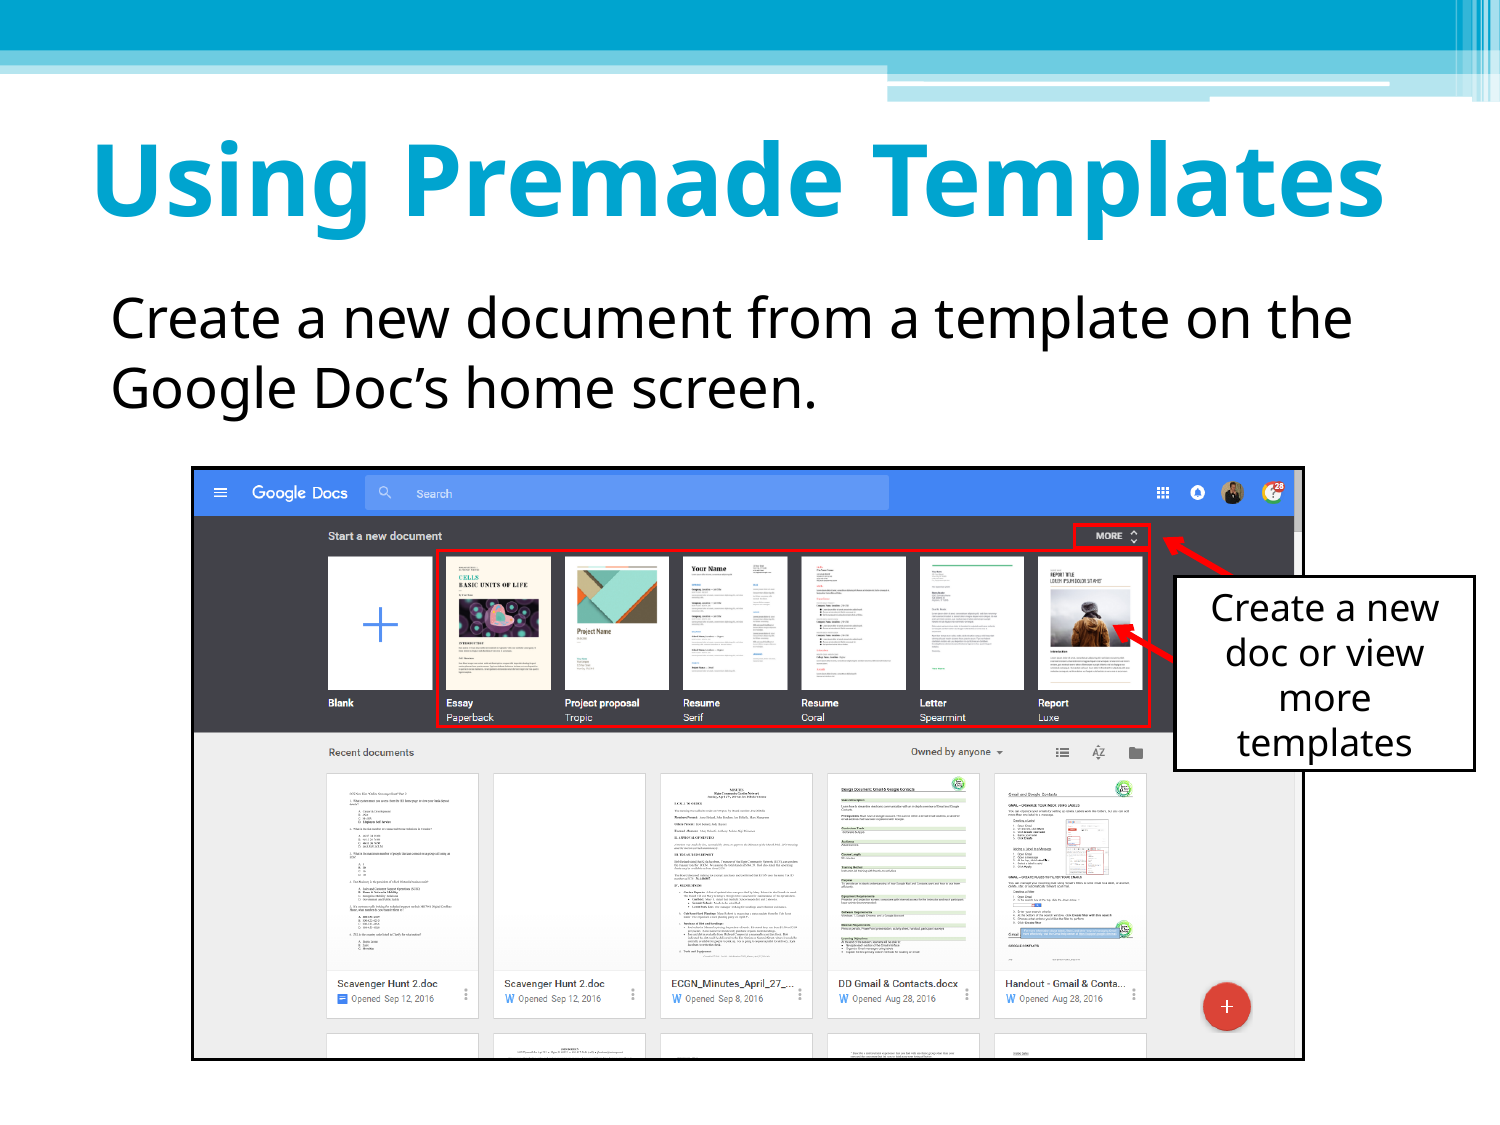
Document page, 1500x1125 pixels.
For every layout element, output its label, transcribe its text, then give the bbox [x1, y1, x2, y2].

list Create a new document from a template on the Google Doc’s home screen. [75, 275, 1418, 488]
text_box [1162, 537, 1270, 600]
picture [194, 469, 1302, 1058]
text_box Create a new doc or view more templates [1302, 576, 1475, 771]
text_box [1112, 624, 1220, 687]
title Using Premade Templates [75, 90, 1418, 263]
